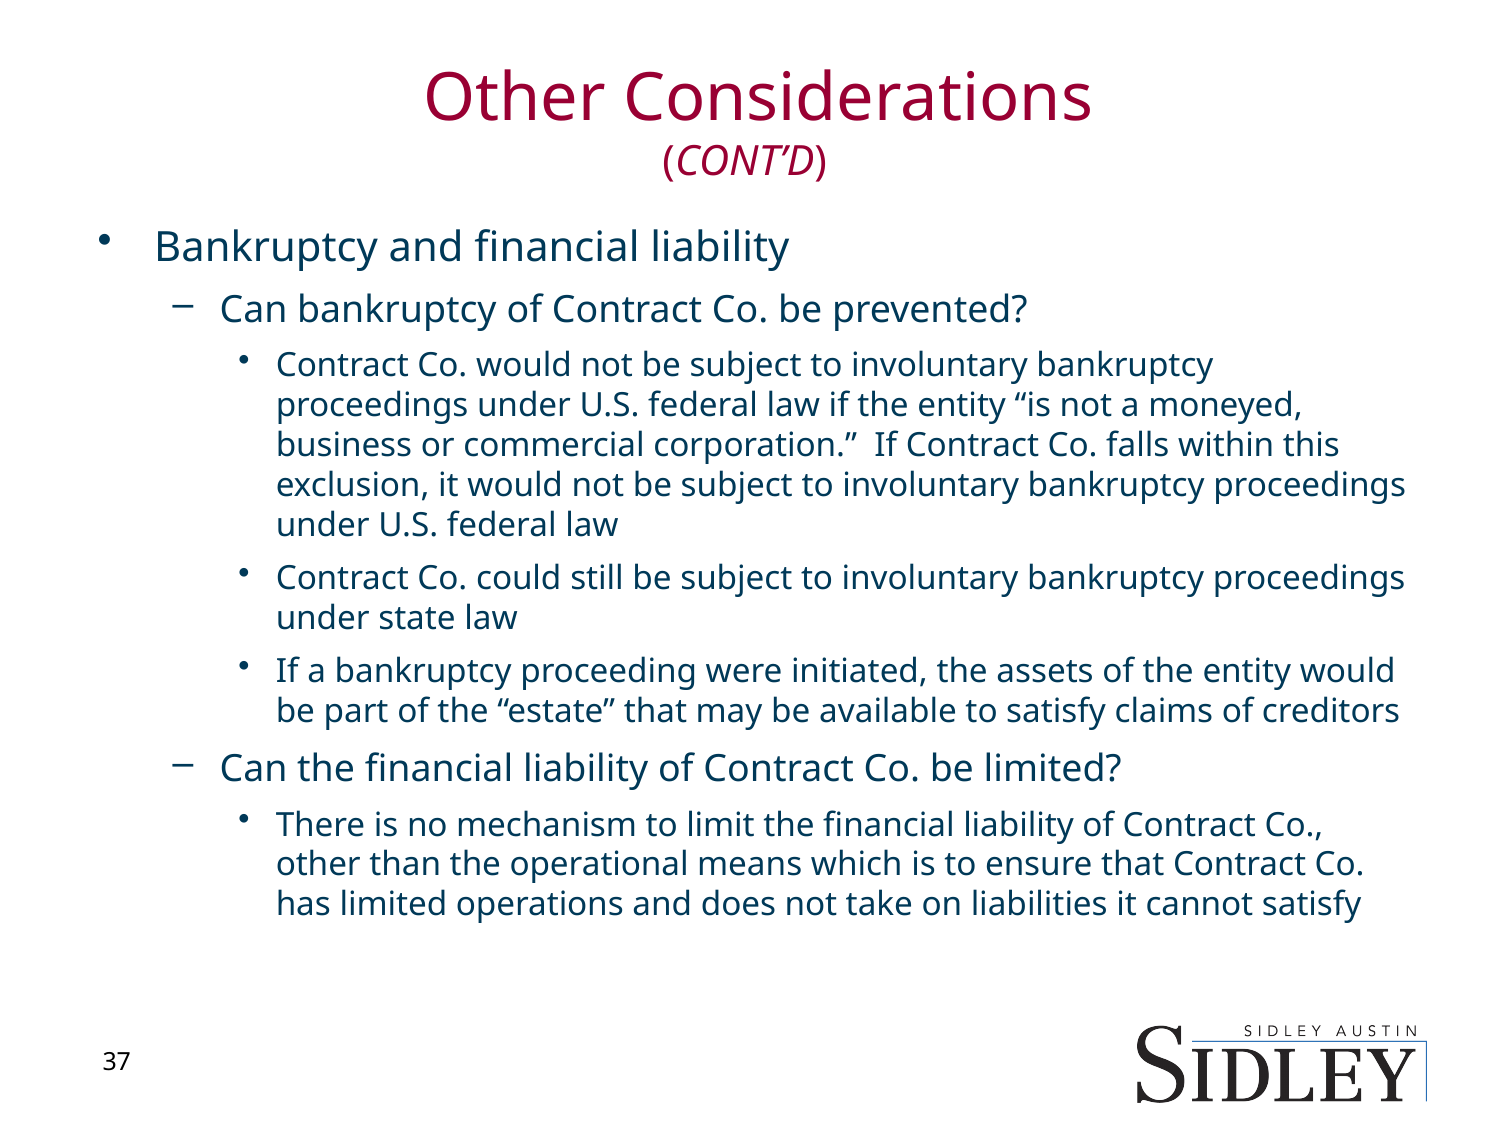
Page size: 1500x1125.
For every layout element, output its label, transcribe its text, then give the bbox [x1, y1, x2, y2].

title Other Considerations (CONT’D) [82, 24, 1418, 212]
list Bankruptcy and financial liability Can bankruptcy of Contract Co. be prevented? Contract Co. would not be subject to involuntary bankruptcy proceedings under U.S. federal law if the entity “is not a moneyed, business or commercial corporation.” If Contract Co. falls within this exclusion, it would not be subject to involuntary bankruptcy proceedings under U.S. federal law Contract Co. could still be subject to involuntary bankruptcy proceedings under state law If a bankruptcy proceeding were initiated, the assets of the entity would be part of the “estate” that may be available to satisfy claims of creditors Can the financial liability of Contract Co. be limited? There is no mechanism to limit the financial liability of Contract Co., other than the operational means which is to ensure that Contract Co. has limited operations and does not take on liabilities it cannot satisfy [82, 212, 1426, 988]
slide_number 37 [87, 1037, 401, 1098]
picture [1137, 1025, 1427, 1103]
